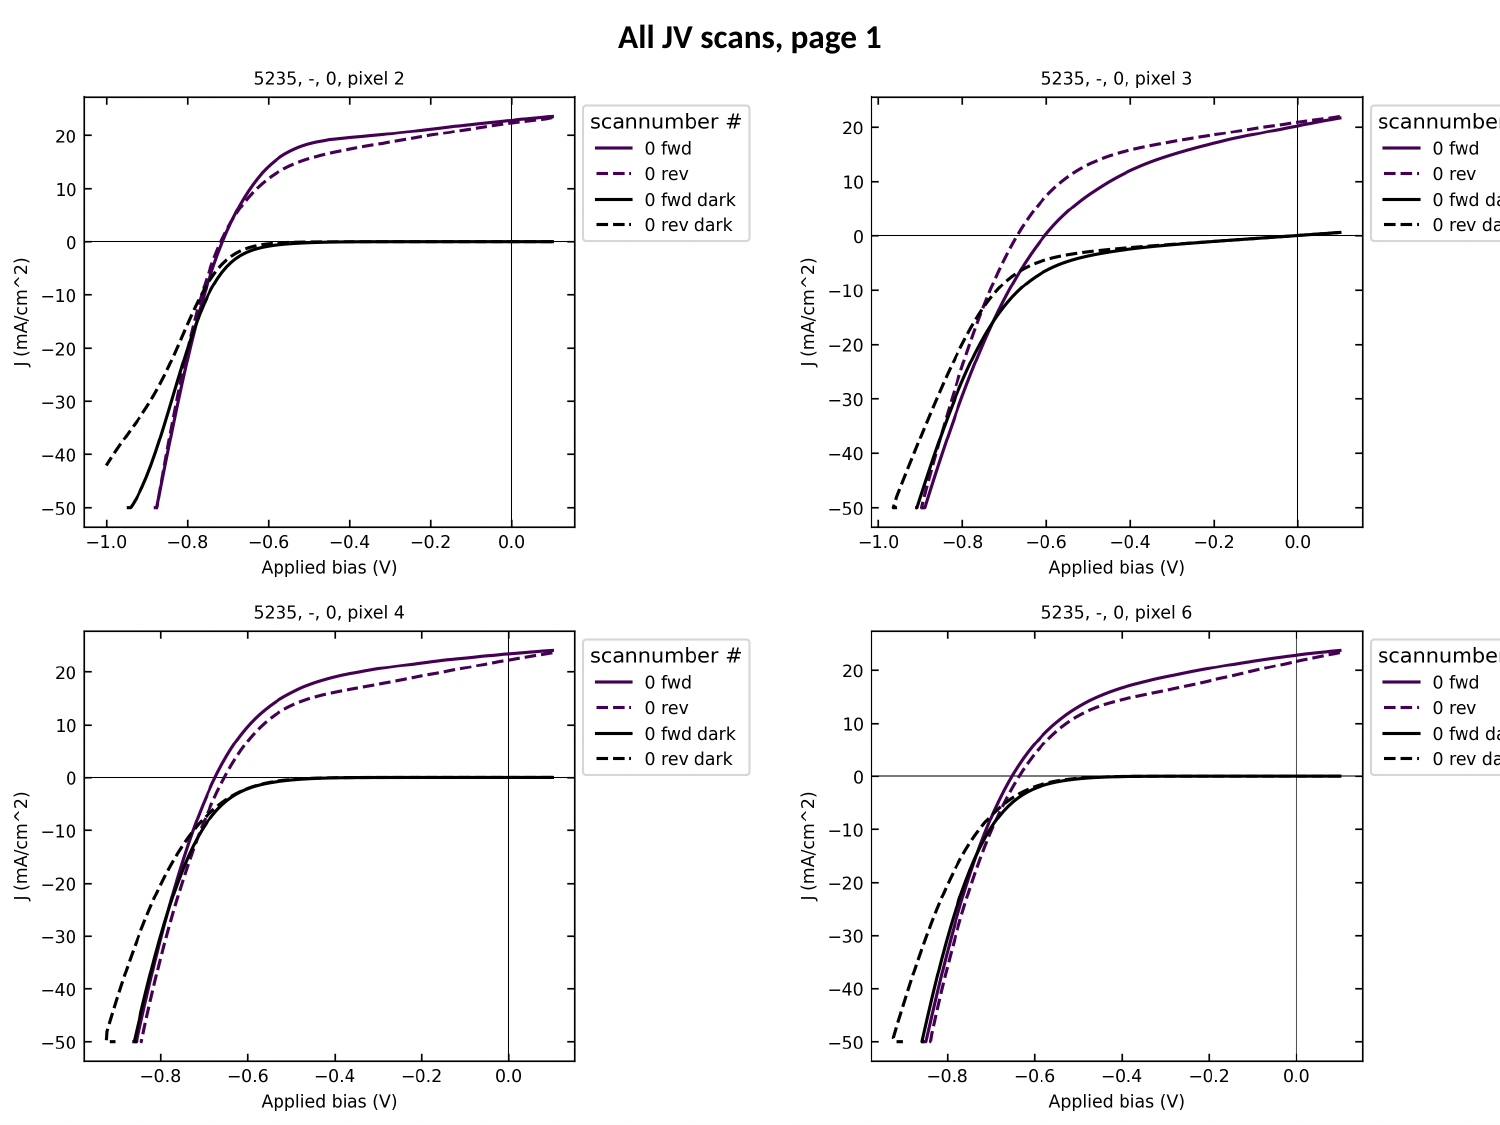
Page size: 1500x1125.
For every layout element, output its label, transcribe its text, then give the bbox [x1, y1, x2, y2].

picture [787, 56, 1500, 1125]
picture [0, 56, 764, 1125]
title All JV scans, page 1 [0, 0, 1500, 75]
